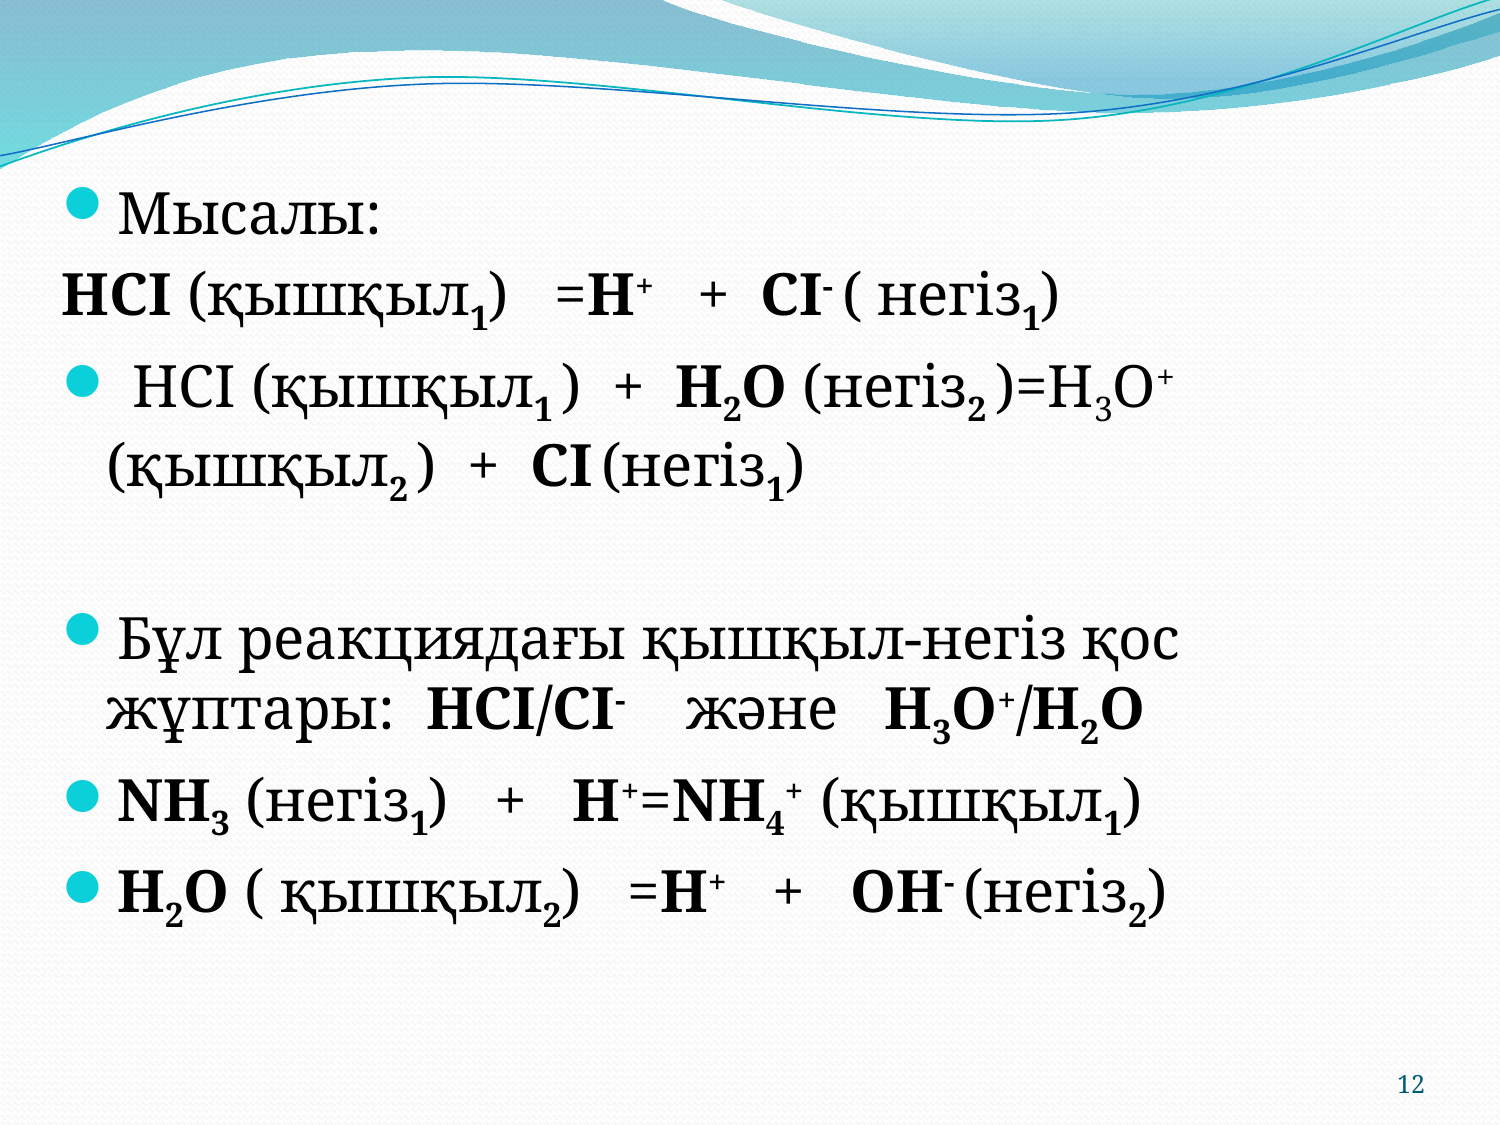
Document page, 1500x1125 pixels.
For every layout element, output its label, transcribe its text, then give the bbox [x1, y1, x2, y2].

list Мысалы: НСІ (қышқыл1) =Н+ + СІ- ( негіз1) НСІ (қышқыл1 ) + Н2О (негіз2 )=Н3О+ (қышқыл2 ) + СІ (негіз1) Бұл реакциядағы қышқыл-негіз қос жұптары: НСІ/СІ- және Н3О+/Н2О NН3 (негіз1) + Н+=NН4+ (қышқыл1) Н2О ( қышқыл2) =Н+ + ОН- (негіз2) [46, 175, 1395, 1044]
slide_number 12 [1299, 1042, 1425, 1103]
